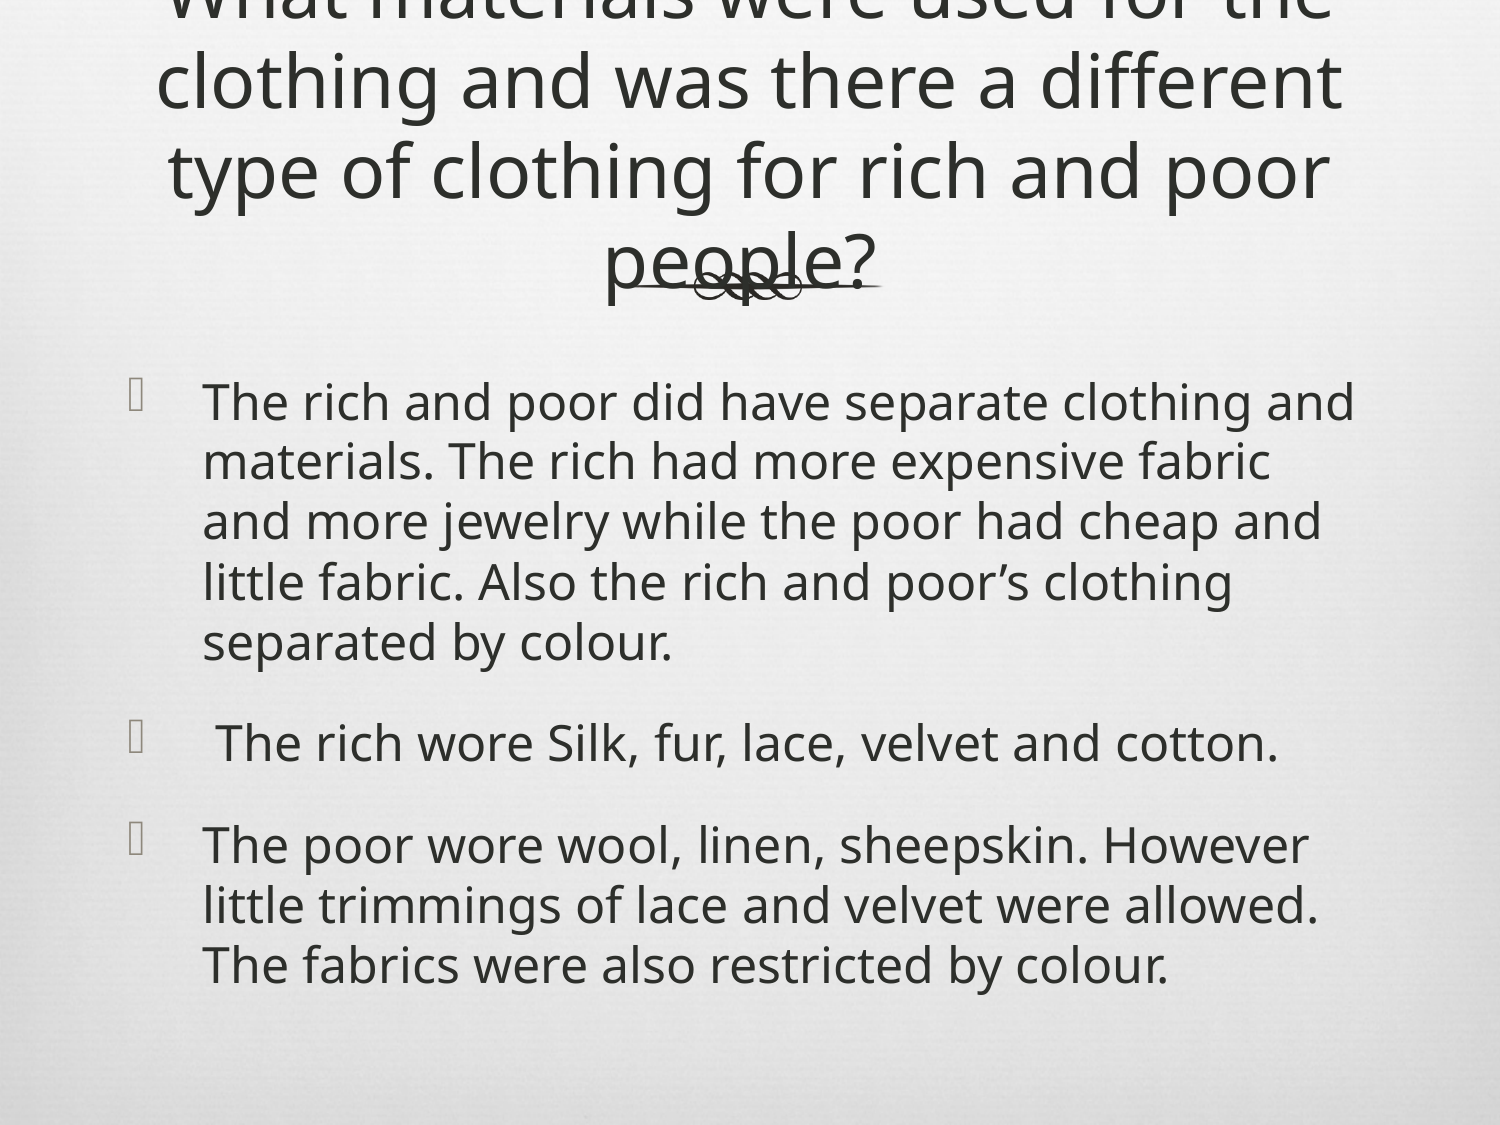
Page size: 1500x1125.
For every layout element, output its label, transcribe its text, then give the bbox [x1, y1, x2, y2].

list The rich and poor did have separate clothing and materials. The rich had more expensive fabric and more jewelry while the poor had cheap and little fabric. Also the rich and poor’s clothing separated by colour. The rich wore Silk, fur, lace, velvet and cotton. The poor wore wool, linen, sheepskin. However little trimmings of lace and velvet were allowed. The fabrics were also restricted by colour. [112, 362, 1388, 963]
picture [615, 272, 885, 300]
title What materials were used for the clothing and was there a different type of clothing for rich and poor people? [112, 11, 1388, 236]
